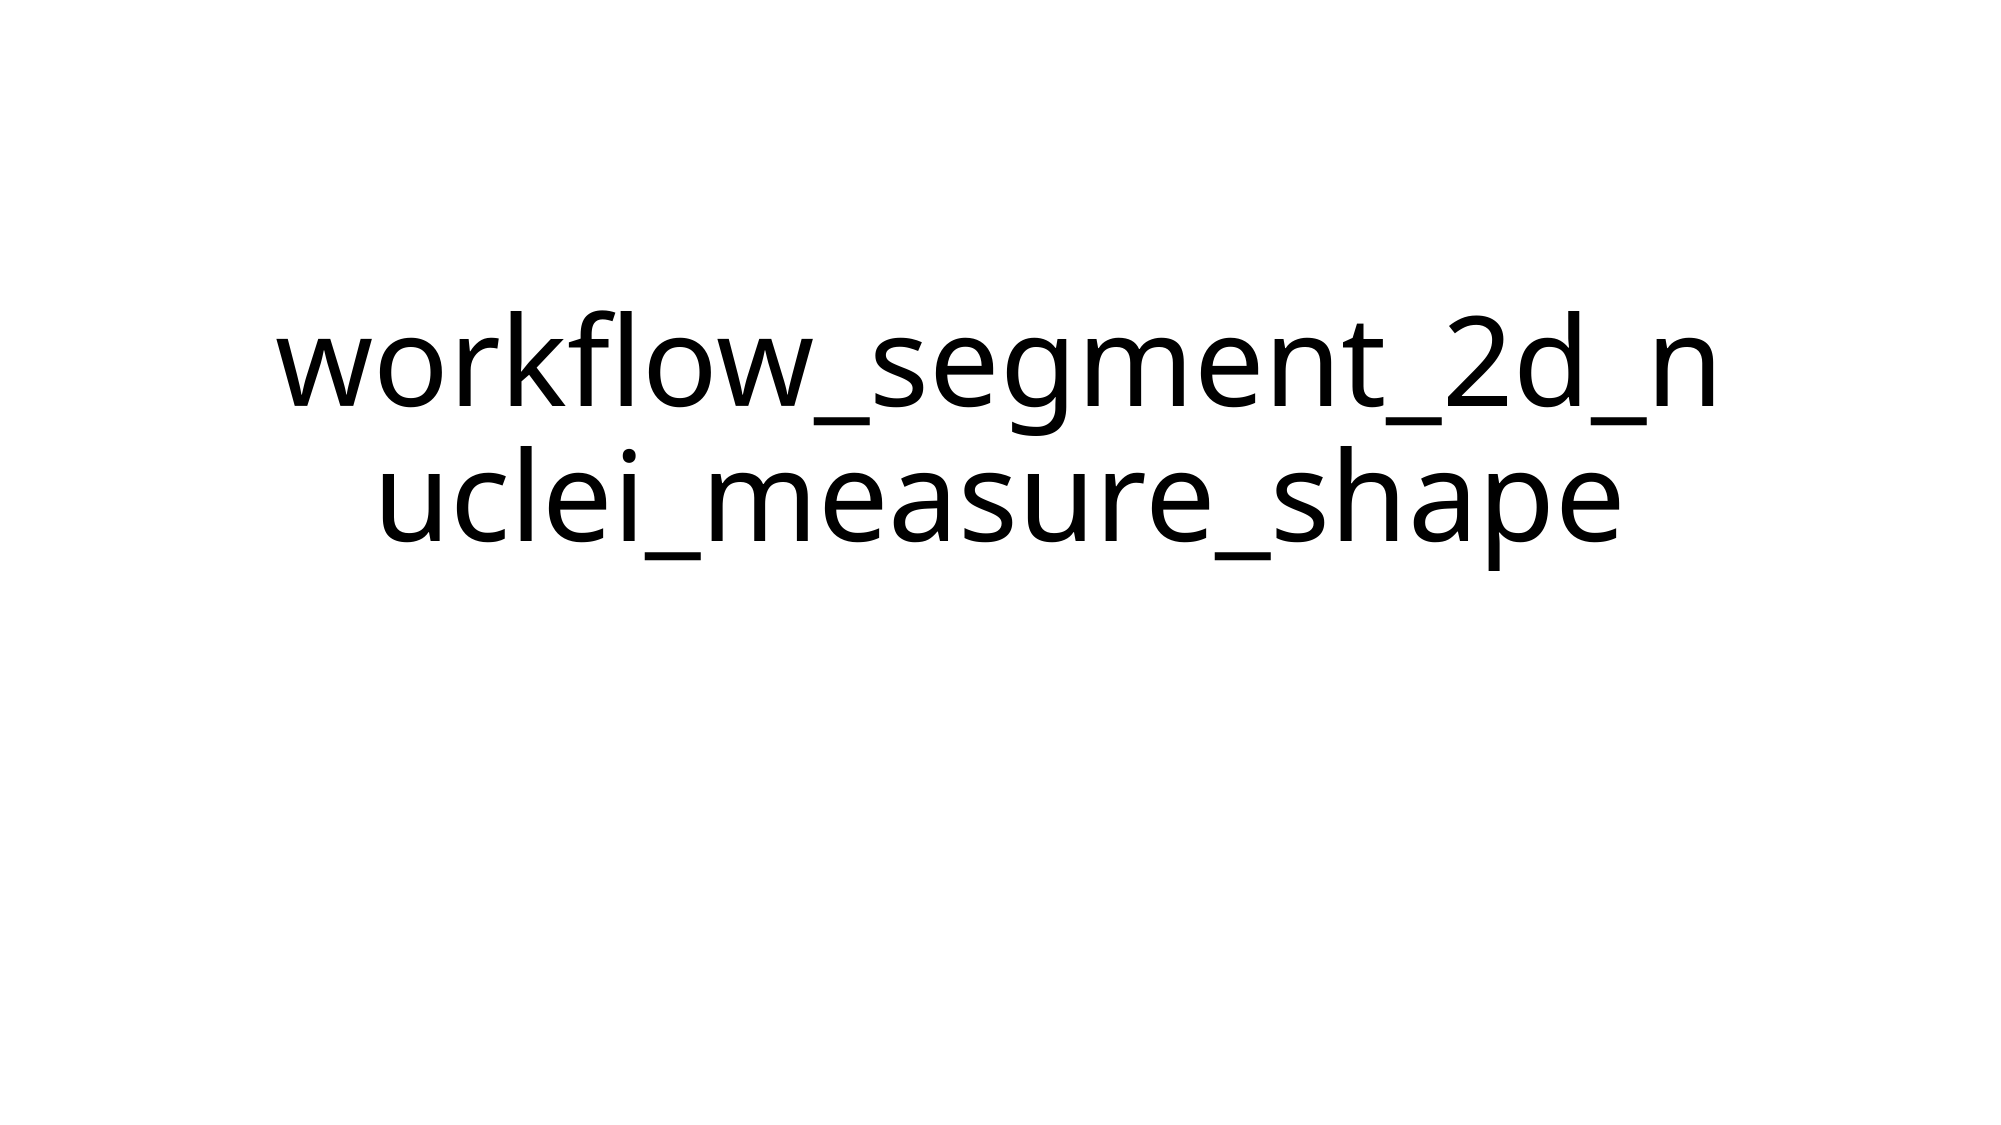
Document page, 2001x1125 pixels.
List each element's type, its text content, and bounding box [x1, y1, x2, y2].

title workflow_segment_2d_nuclei_measure_shape [249, 184, 1750, 576]
